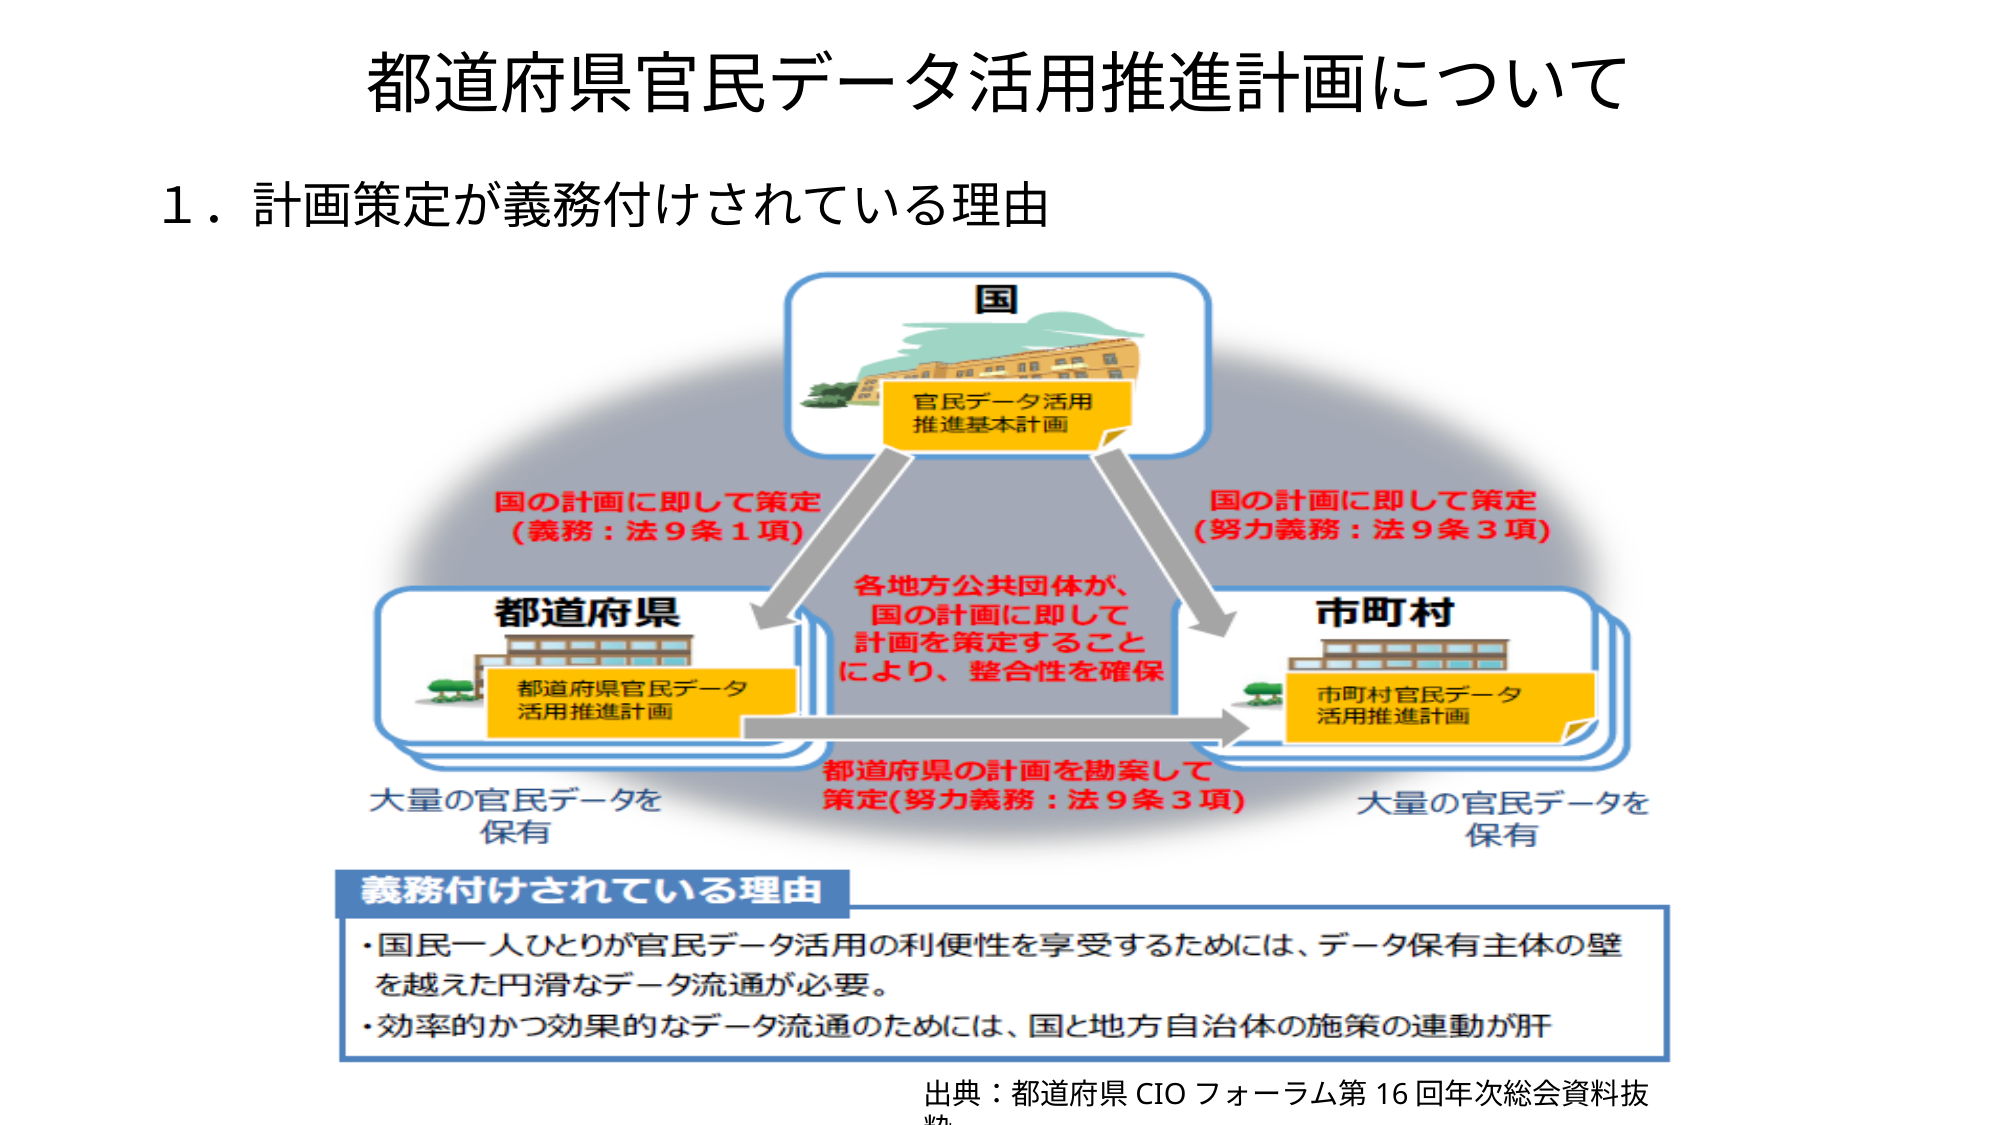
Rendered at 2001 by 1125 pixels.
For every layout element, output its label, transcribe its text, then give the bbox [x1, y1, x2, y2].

text_box 出典：都道府県CIOフォーラム第16回年次総会資料抜粋 [908, 1068, 1686, 1125]
picture [275, 247, 1725, 1068]
title １．計画策定が義務付けされている理由 [137, 161, 1863, 254]
text_box 都道府県官民データ活用推進計画について [137, 30, 1863, 142]
